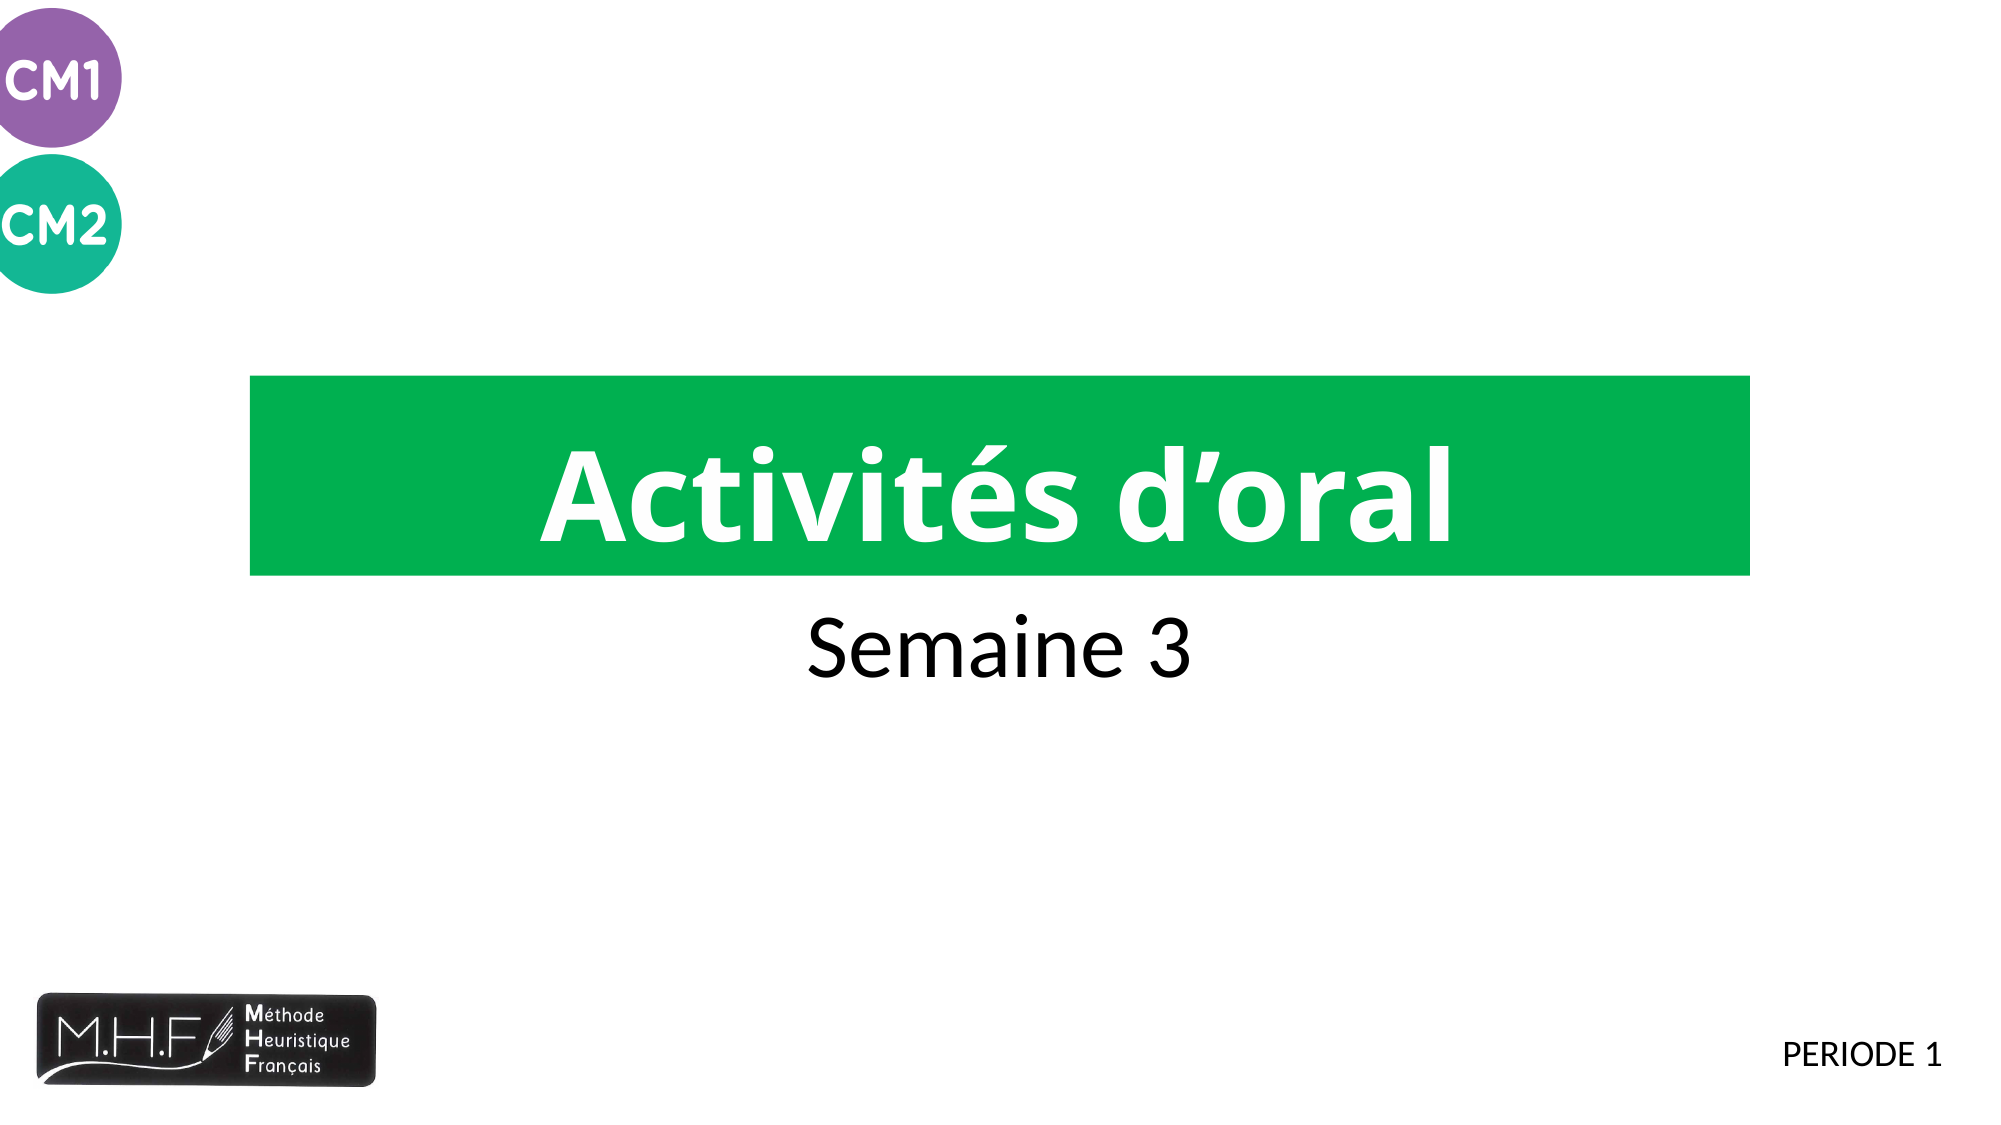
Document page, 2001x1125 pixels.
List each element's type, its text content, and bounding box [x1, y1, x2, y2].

text_box PERIODE 1 [1362, 1021, 1967, 1082]
picture [33, 990, 379, 1089]
picture [0, 0, 134, 298]
title Activités d’oral [249, 375, 1750, 576]
subtitle Semaine 3 [249, 590, 1750, 863]
